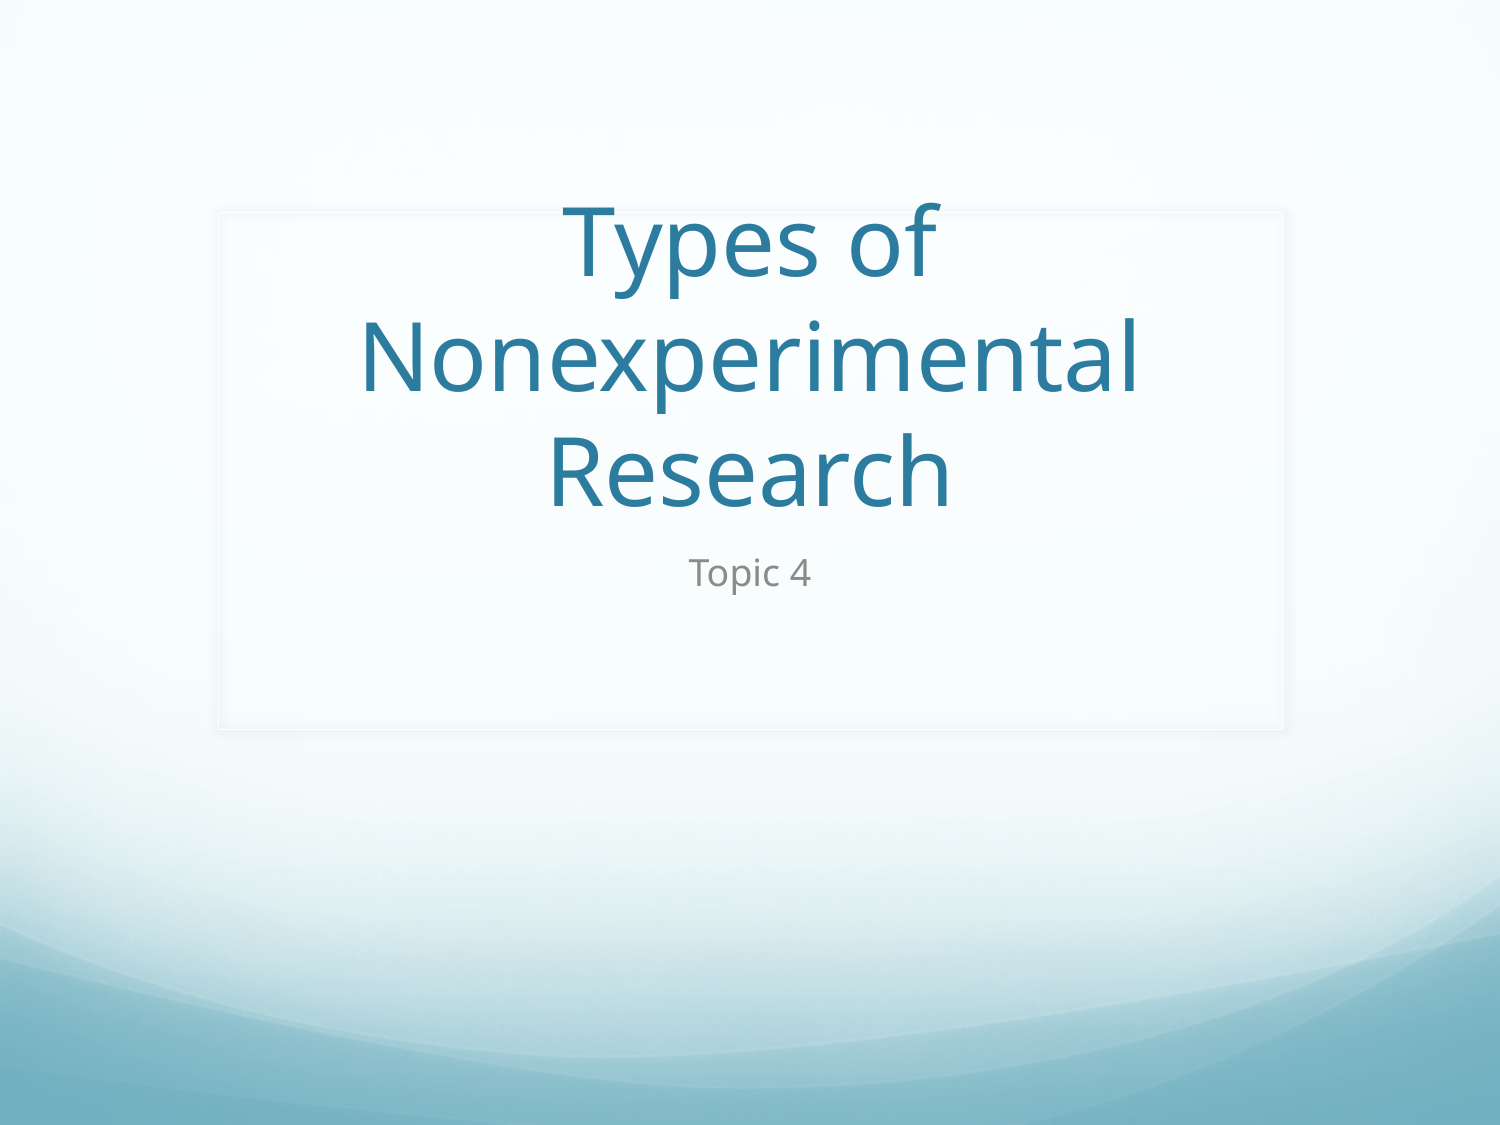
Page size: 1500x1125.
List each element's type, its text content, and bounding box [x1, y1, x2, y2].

subtitle Topic 4 [217, 541, 1283, 692]
title Types of Nonexperimental Research [217, 249, 1283, 533]
